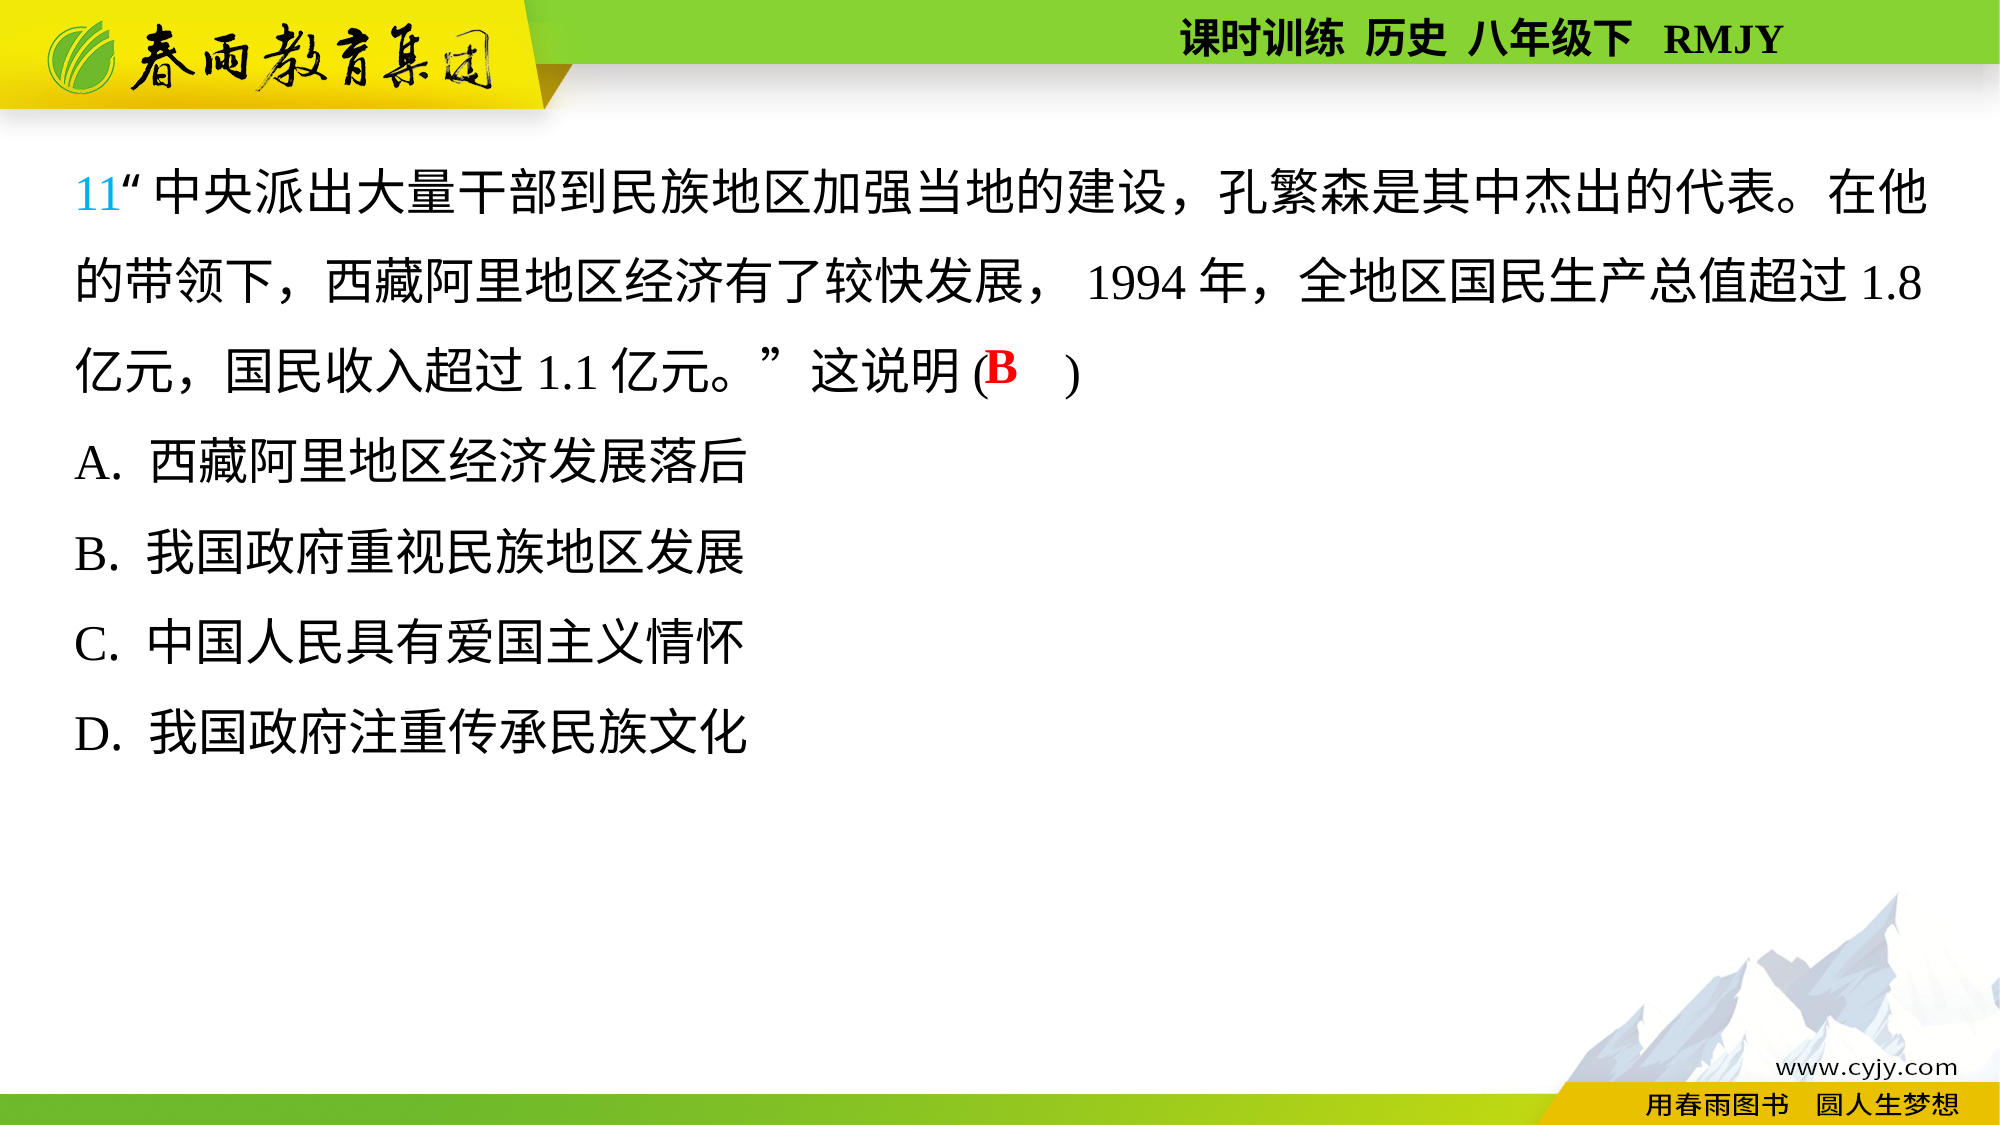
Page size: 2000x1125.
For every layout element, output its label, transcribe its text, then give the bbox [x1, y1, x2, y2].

picture [0, 0, 2000, 1125]
text_box B [969, 326, 1033, 401]
list 11“中央派出大量干部到民族地区加强当地的建设，孔繁森是其中杰出的代表。在他的带领下，西藏阿里地区经济有了较快发展，1994年，全地区国民生产总值超过1.8亿元，国民收入超过1.1亿元。”这说明( ) A. 西藏阿里地区经济发展落后 B. 我国政府重视民族地区发展 C. 中国人民具有爱国主义情怀 D. 我国政府注重传承民族文化 [59, 122, 1944, 774]
